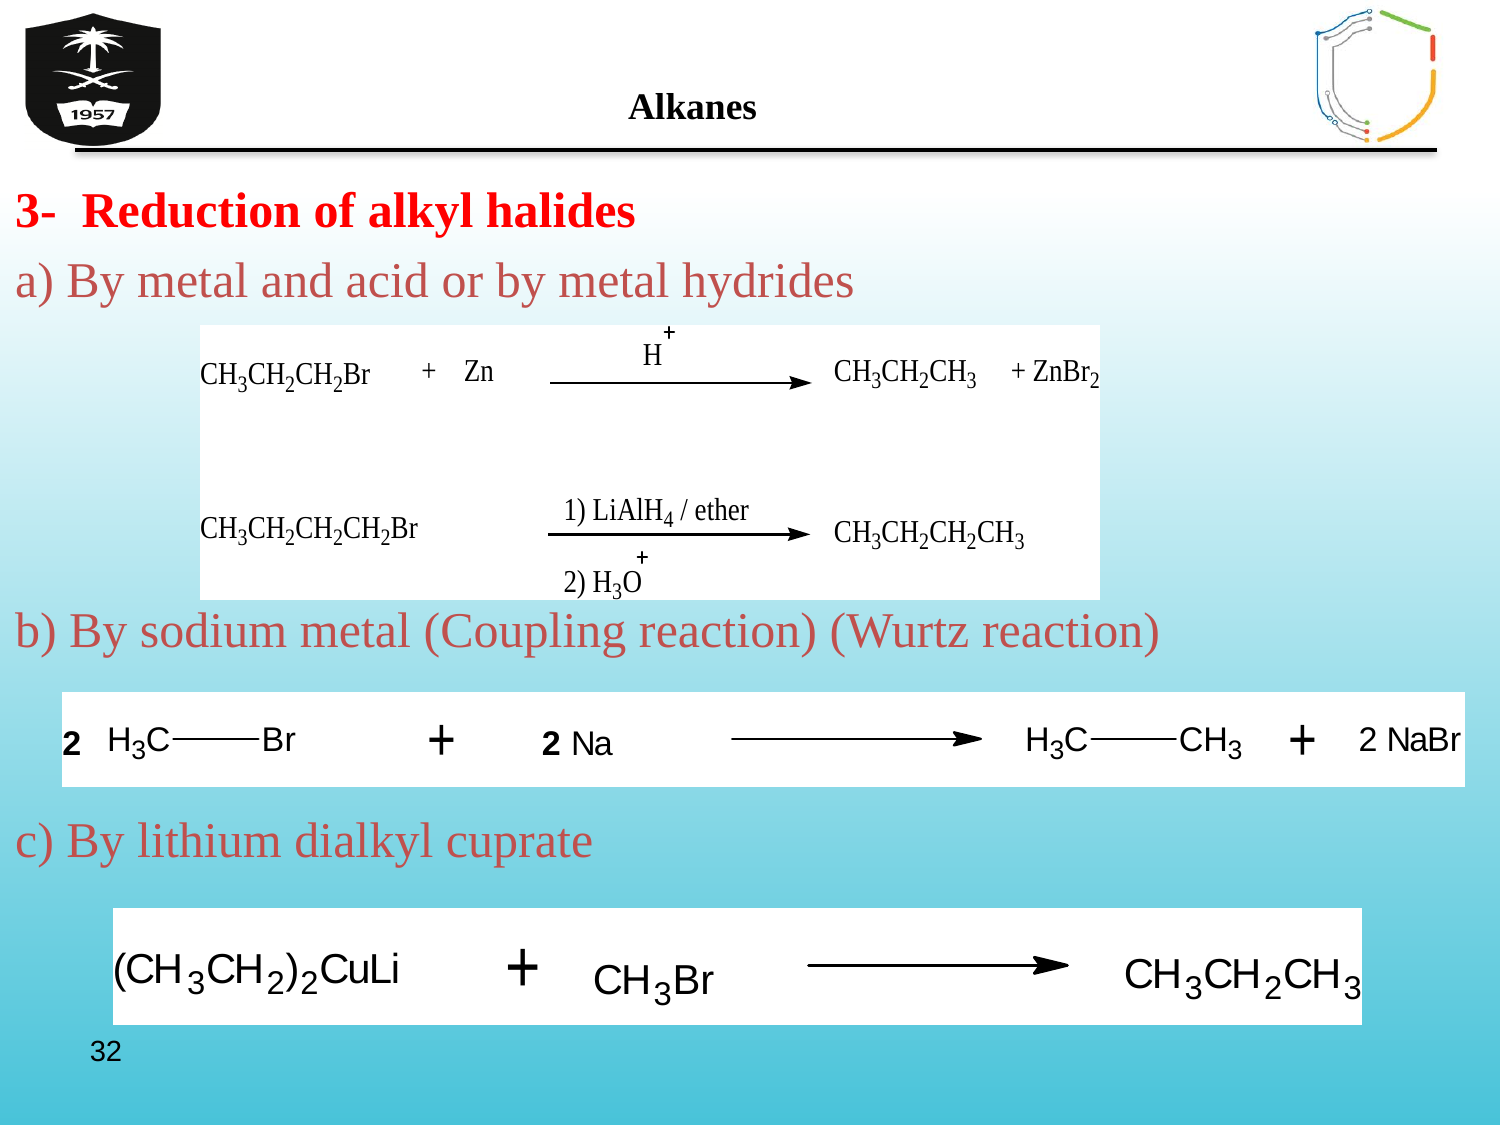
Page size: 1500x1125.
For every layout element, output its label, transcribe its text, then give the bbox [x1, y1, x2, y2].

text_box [199, 324, 1101, 601]
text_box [112, 907, 1363, 1026]
text_box Alkanes [613, 74, 773, 135]
picture [1287, 0, 1463, 165]
list 3- Reduction of alkyl halides a) By metal and acid or by metal hydrides b) By sodium metal (Coupling reaction) (Wurtz reaction) c) By lithium dialkyl cuprate [0, 170, 1475, 1125]
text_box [62, 691, 1465, 788]
picture [24, 12, 163, 151]
text_box 32 [75, 1024, 425, 1103]
